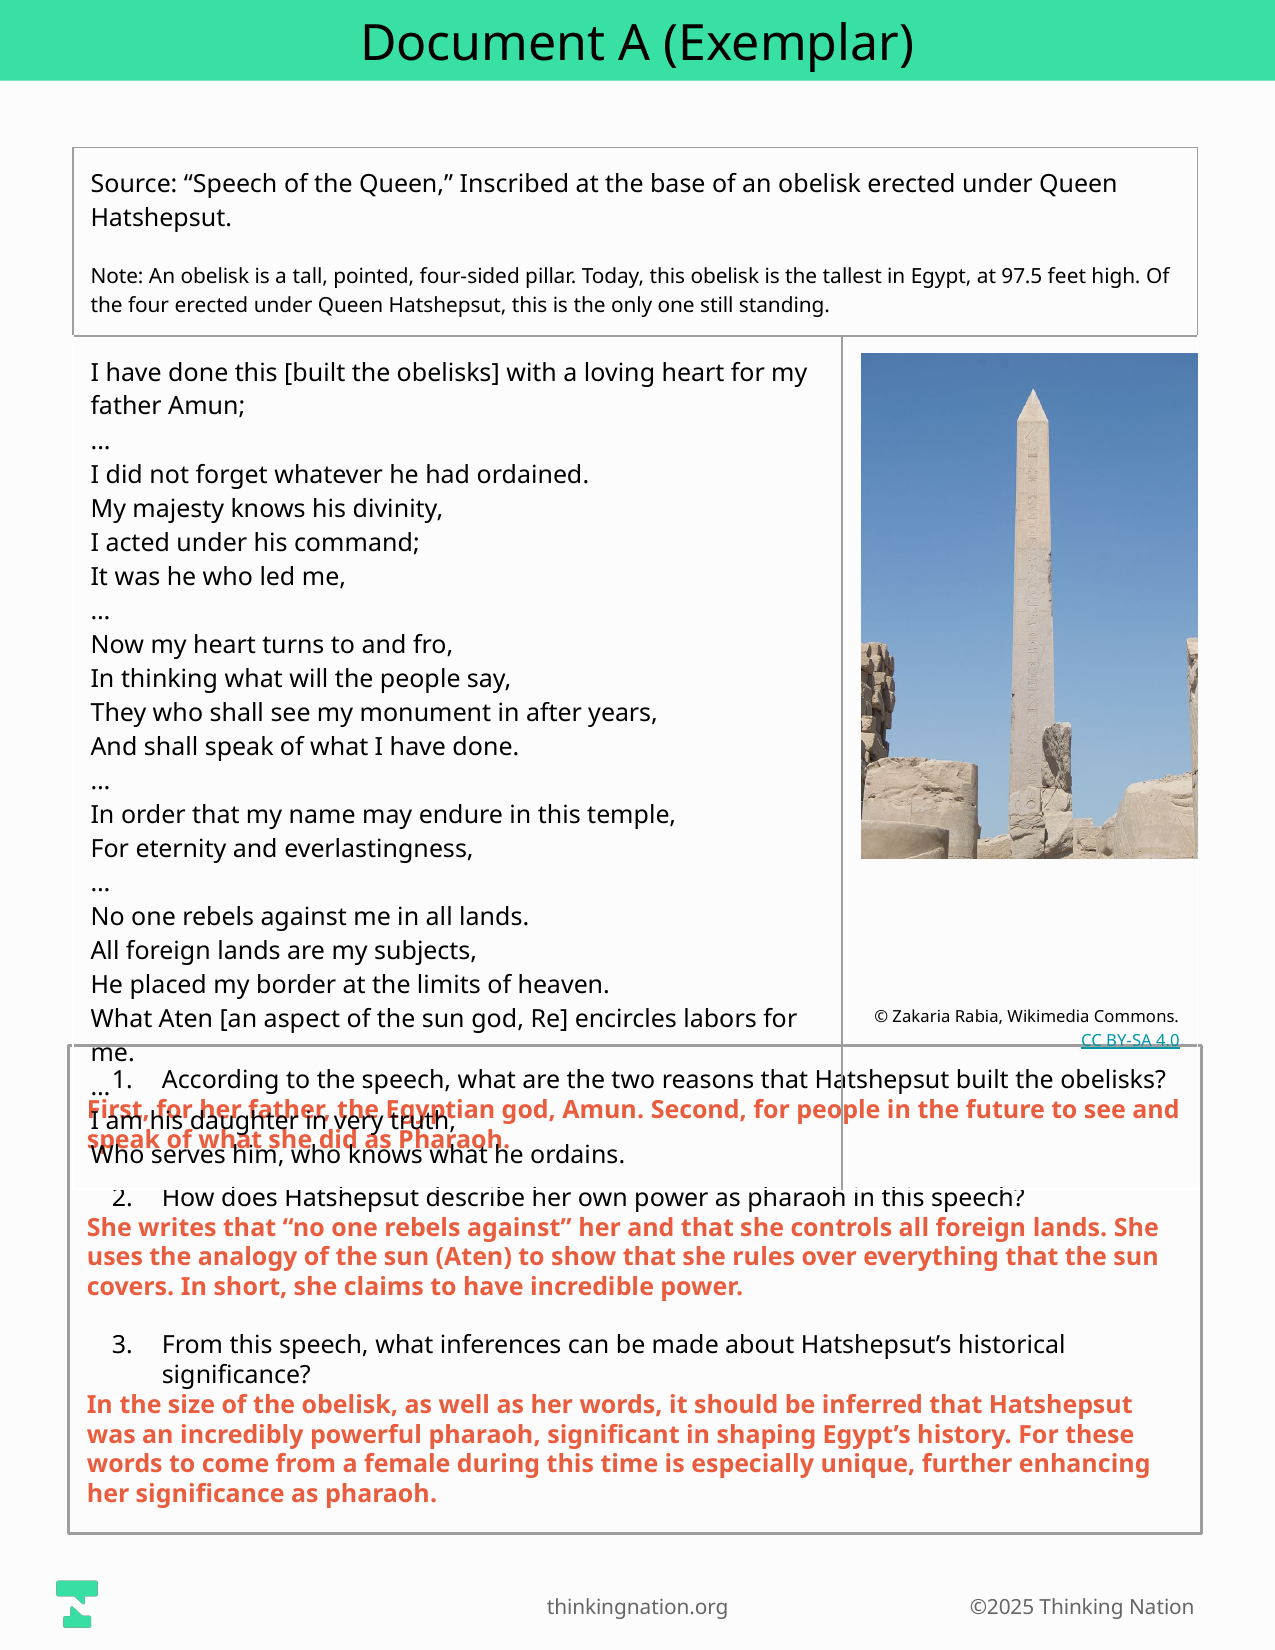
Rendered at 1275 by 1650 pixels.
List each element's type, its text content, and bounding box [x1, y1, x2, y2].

text_box Document A (Exemplar) [0, 0, 1275, 81]
text_box ©2025 Thinking Nation [907, 1579, 1210, 1630]
picture [861, 353, 1198, 860]
table_cell The Obelisk of Hatshepsut © Zakaria Rabia, Wikimedia Commons. CC BY-SA 4.0 [843, 337, 1197, 1188]
picture [44, 1571, 110, 1637]
text_box According to the speech, what are the two reasons that Hatshepsut built the obelisks? First, for her father, the Egyptian god, Amun. Second, for people in the future to see and speak of what she did as Pharaoh. How does Hatshepsut describe her own power as pharaoh in this speech? She writes that “no one rebels against” her and that she controls all foreign lands. She uses the analogy of the sun (Aten) to show that she rules over everything that the sun covers. In short, she claims to have incredible power. From this speech, what inferences can be made about Hatshepsut’s historical significance? In the size of the obelisk, as well as her words, it should be inferred that Hatshepsut was an incredibly powerful pharaoh, significant in shaping Egypt’s history. For these words to come from a female during this time is especially unique, further enhancing her significance as pharaoh. [68, 1045, 1202, 1534]
text_box thinkingnation.org [486, 1579, 789, 1630]
table_cell I have done this [built the obelisks] with a loving heart for my father Amun; ... I did not forget whatever he had ordained. My majesty knows his divinity, I acted under his command; It was he who led me, … Now my heart turns to and fro, In thinking what will the people say, They who shall see my monument in after years, And shall speak of what I have done. … In order that my name may endure in this temple, For eternity and everlastingness, … No one rebels against me in all lands. All foreign lands are my subjects, He placed my border at the limits of heaven. What Aten [an aspect of the sun god, Re] encircles labors for me. … I am his daughter in very truth, Who serves him, who knows what he ordains. [74, 337, 841, 1188]
table_header Source: “Speech of the Queen,” Inscribed at the base of an obelisk erected under Queen Hatshepsut. Note: An obelisk is a tall, pointed, four-sided pillar. Today, this obelisk is the tallest in Egypt, at 97.5 feet high. Of the four erected under Queen Hatshepsut, this is the only one still standing. [74, 148, 1197, 335]
